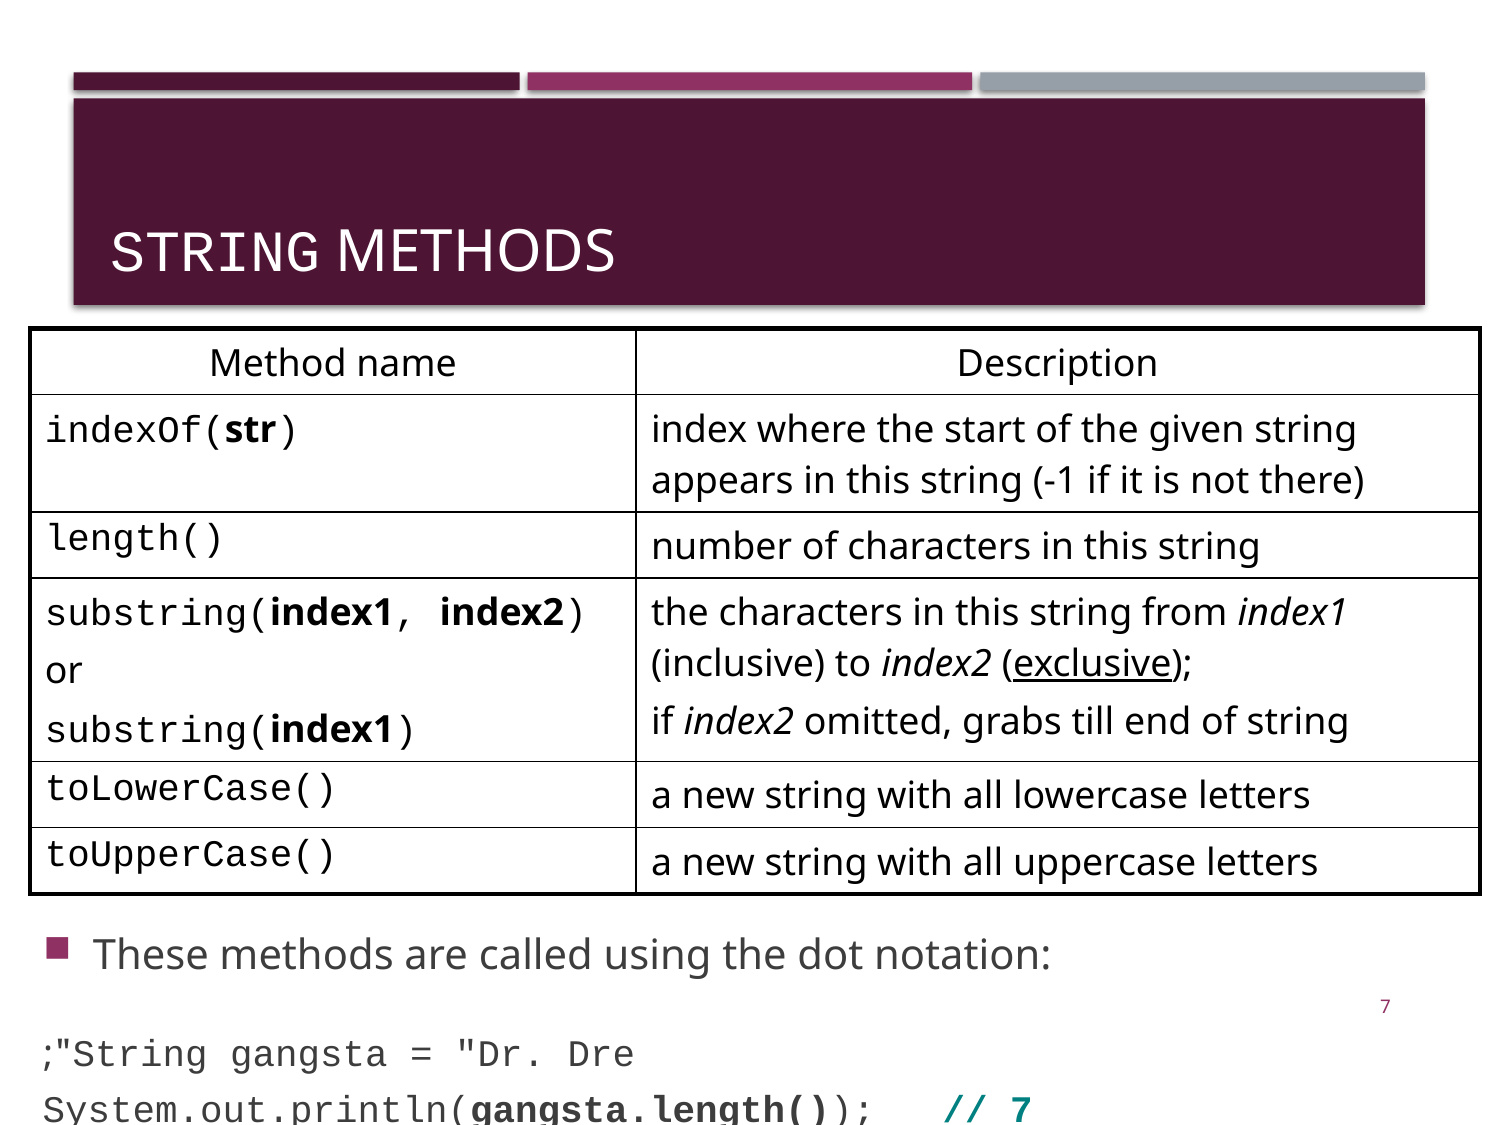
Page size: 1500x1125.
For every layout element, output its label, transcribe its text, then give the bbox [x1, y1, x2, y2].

table_cell a new string with all lowercase letters [637, 762, 1478, 827]
table_cell the characters in this string from index1 (inclusive) to index2 (exclusive); if index2 omitted, grabs till end of string [637, 579, 1478, 761]
table_header Method name [32, 331, 635, 394]
table_cell substring(index1, index2) or substring(index1) [32, 579, 635, 761]
table_cell a new string with all uppercase letters [637, 828, 1478, 892]
slide_number 7 [1279, 977, 1406, 1037]
table_cell toUpperCase() [32, 828, 635, 892]
table_cell toLowerCase() [32, 762, 635, 827]
table_cell index where the start of the given string appears in this string (-1 if it is not there) [637, 395, 1478, 511]
title String methods [95, 112, 1406, 291]
table_cell indexOf(str) [32, 395, 635, 511]
table_header Description [637, 331, 1478, 394]
table_cell number of characters in this string [637, 513, 1478, 577]
table_cell length() [32, 513, 635, 577]
list These methods are called using the dot notation: String gangsta = "Dr. Dre"; System.out.println(gangsta.length()); // 7 [27, 893, 1339, 1018]
